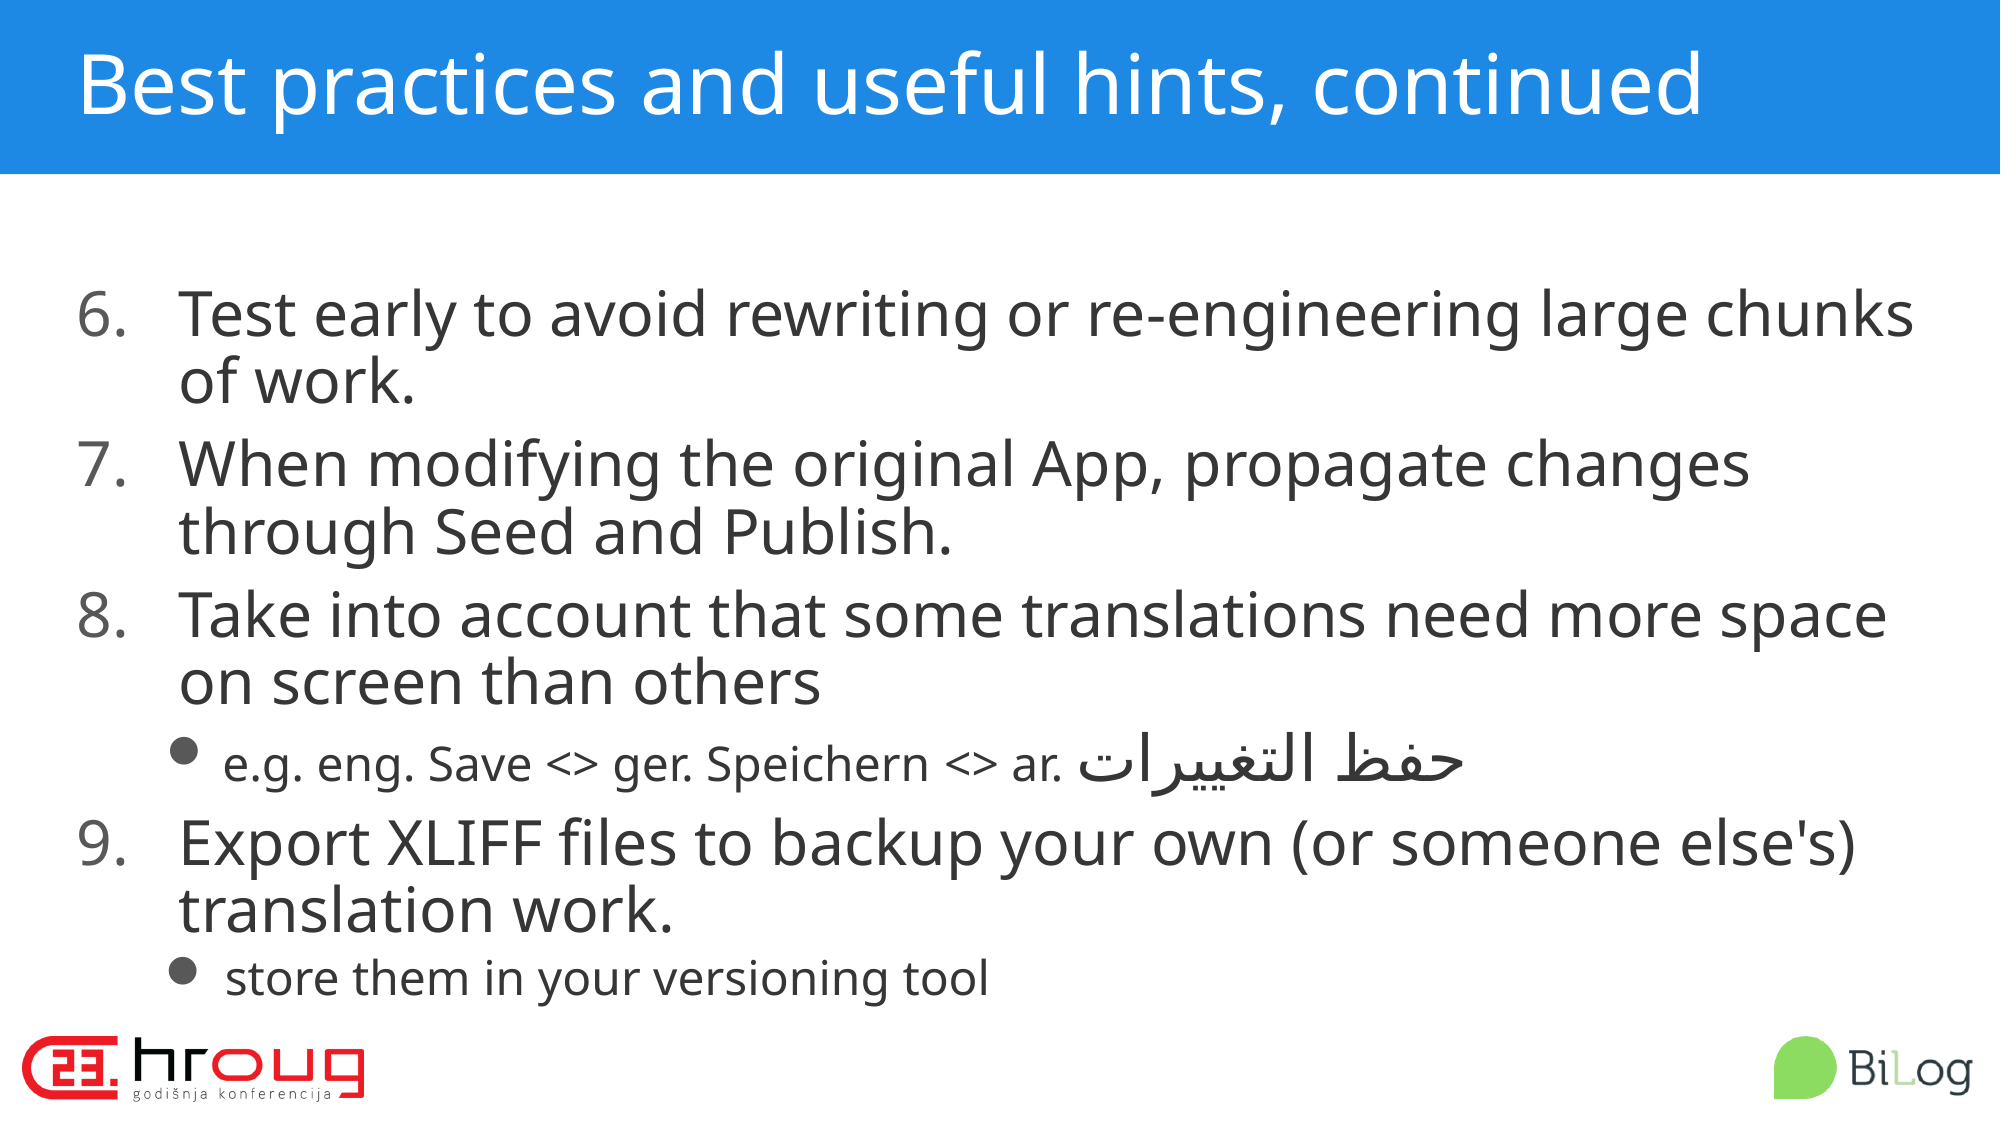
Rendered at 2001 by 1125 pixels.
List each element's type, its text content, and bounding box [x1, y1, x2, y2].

title Best practices and useful hints, continued [61, 0, 1942, 175]
picture [22, 1036, 364, 1102]
list Test early to avoid rewriting or re-engineering large chunks of work. When modifying the original App, propagate changes through Seed and Publish. Take into account that some translations need more space on screen than others e.g. eng. Save <> ger. Speichern <> ar. حفظ التغييرات Export XLIFF files to backup your own (or someone else's) translation work. store them in your versioning tool [61, 274, 1942, 1026]
picture [1749, 1012, 2000, 1125]
